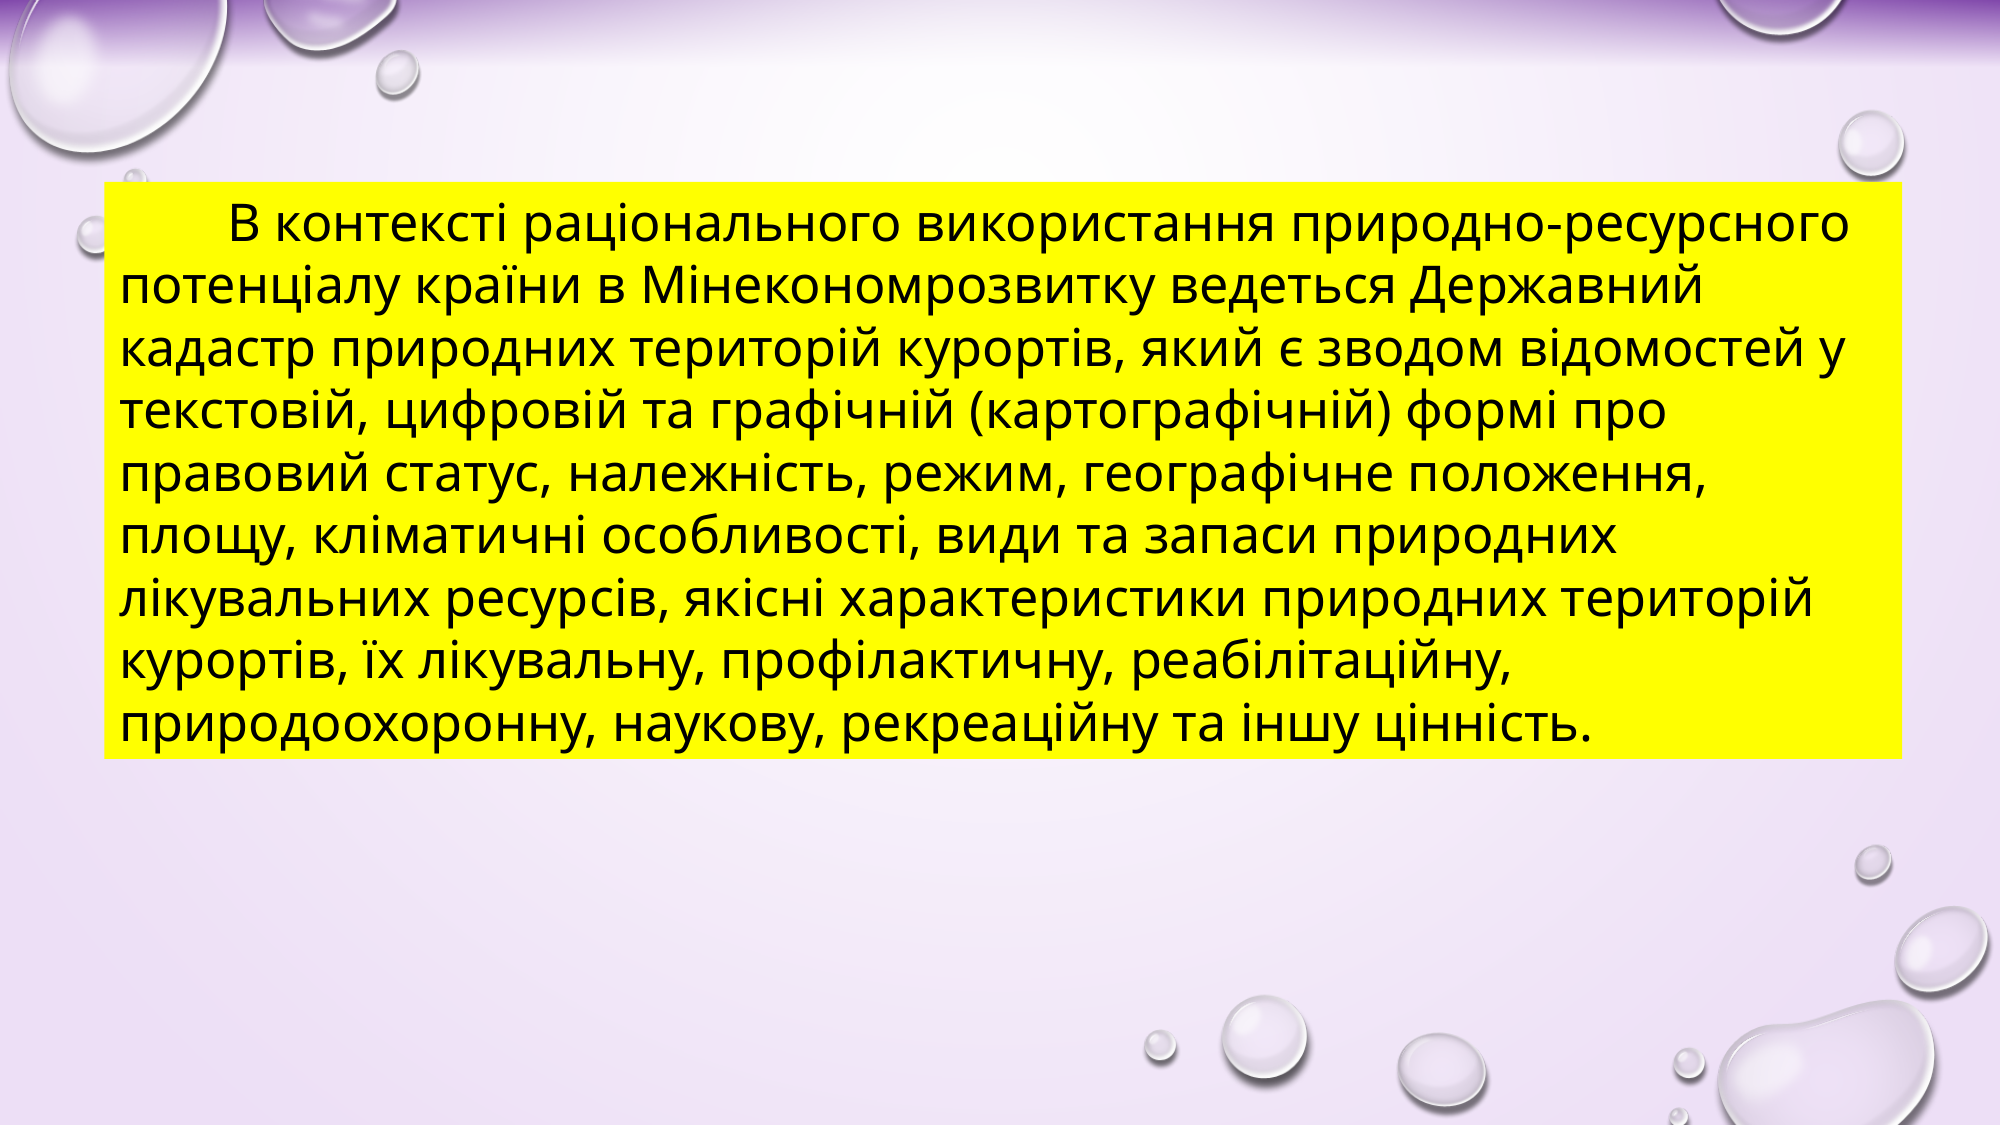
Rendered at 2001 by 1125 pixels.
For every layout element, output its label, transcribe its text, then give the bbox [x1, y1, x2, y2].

text_box В контексті раціонального використання природно-ресурсного потенціалу країни в Мінекономрозвитку ведеться Державний кадастр природних територій курортів, який є зводом відомостей у текстовій, цифровій та графічній (картографічній) формі про правовий статус, належність, режим, географічне положення, площу, кліматичні особливості, види та запаси природних лікувальних ресурсів, якісні характеристики природних територій курортів, їх лікувальну, профілактичну, реабілітаційну, природоохоронну, наукову, рекреаційну та іншу цінність. [104, 181, 1903, 759]
picture [0, 0, 2000, 1125]
